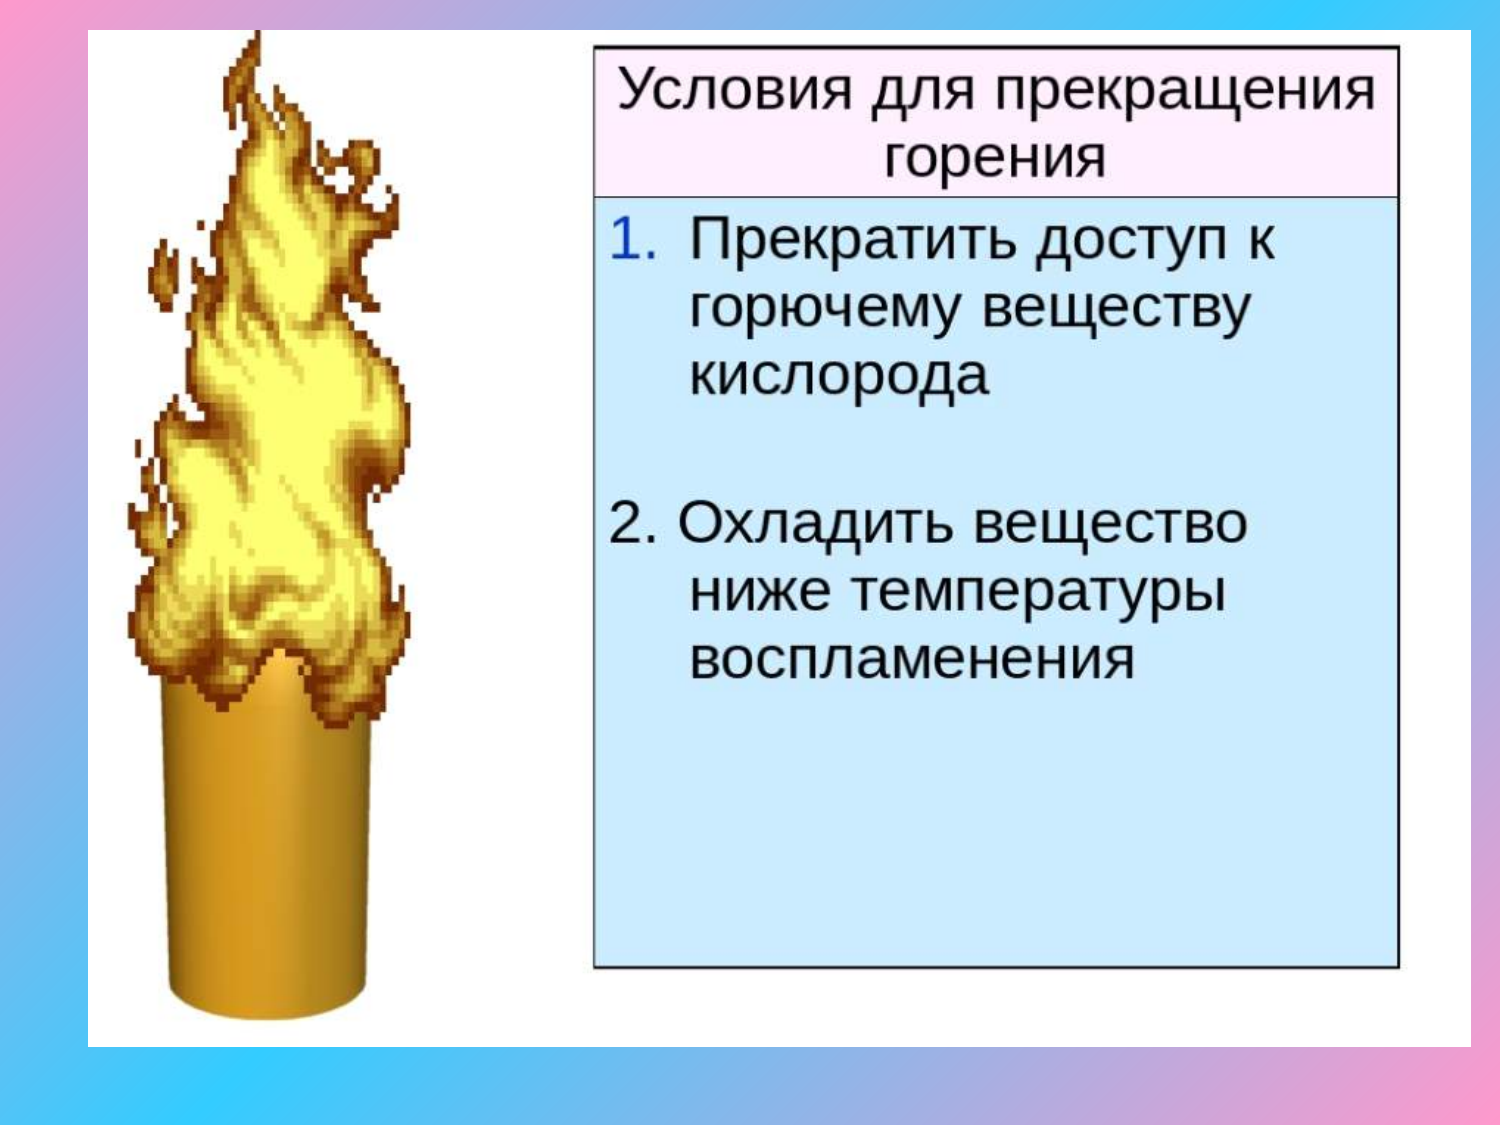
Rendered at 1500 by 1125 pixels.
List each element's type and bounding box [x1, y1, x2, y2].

picture [88, 30, 1471, 1047]
